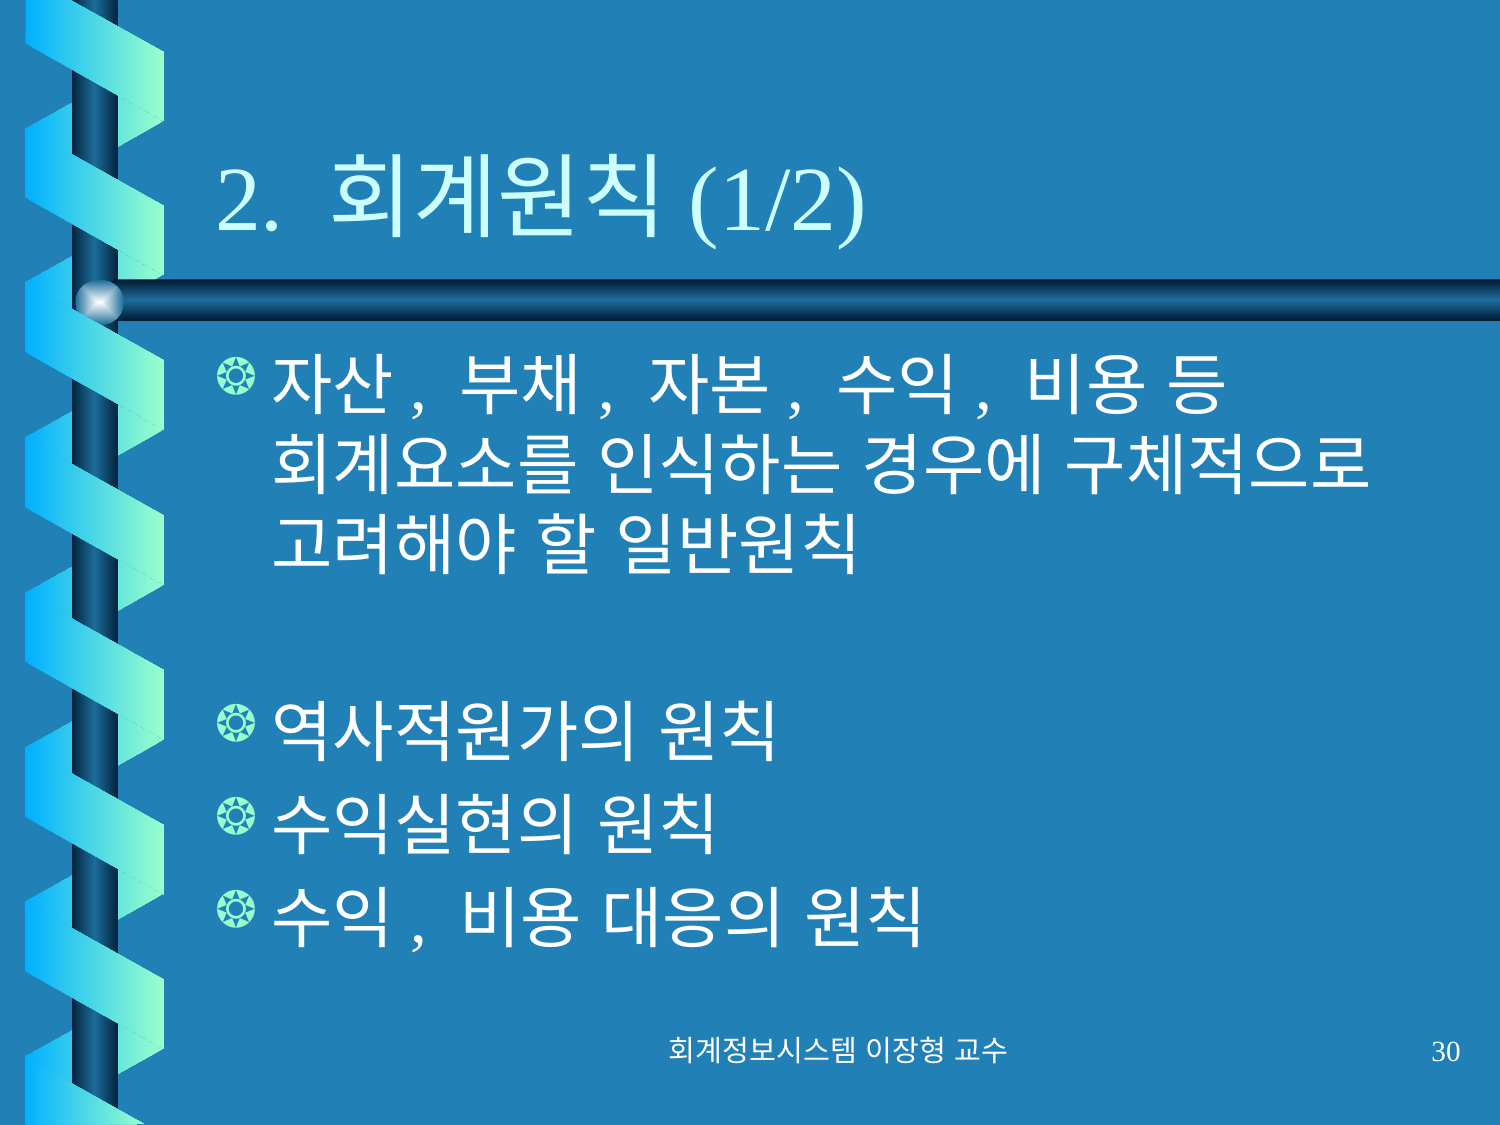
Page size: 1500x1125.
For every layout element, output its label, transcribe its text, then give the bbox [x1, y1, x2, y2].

footer 회계정보시스템 이장형 교수 [600, 1024, 1077, 1101]
list 자산, 부채, 자본, 수익, 비용 등 회계요소를 인식하는 경우에 구체적으로 고려해야 할 일반원칙 역사적원가의 원칙 수익실현의 원칙 수익, 비용 대응의 원칙 [199, 335, 1476, 1011]
slide_number 30 [1163, 1024, 1477, 1101]
title 2. 회계원칙(1/2) [199, 68, 1476, 257]
